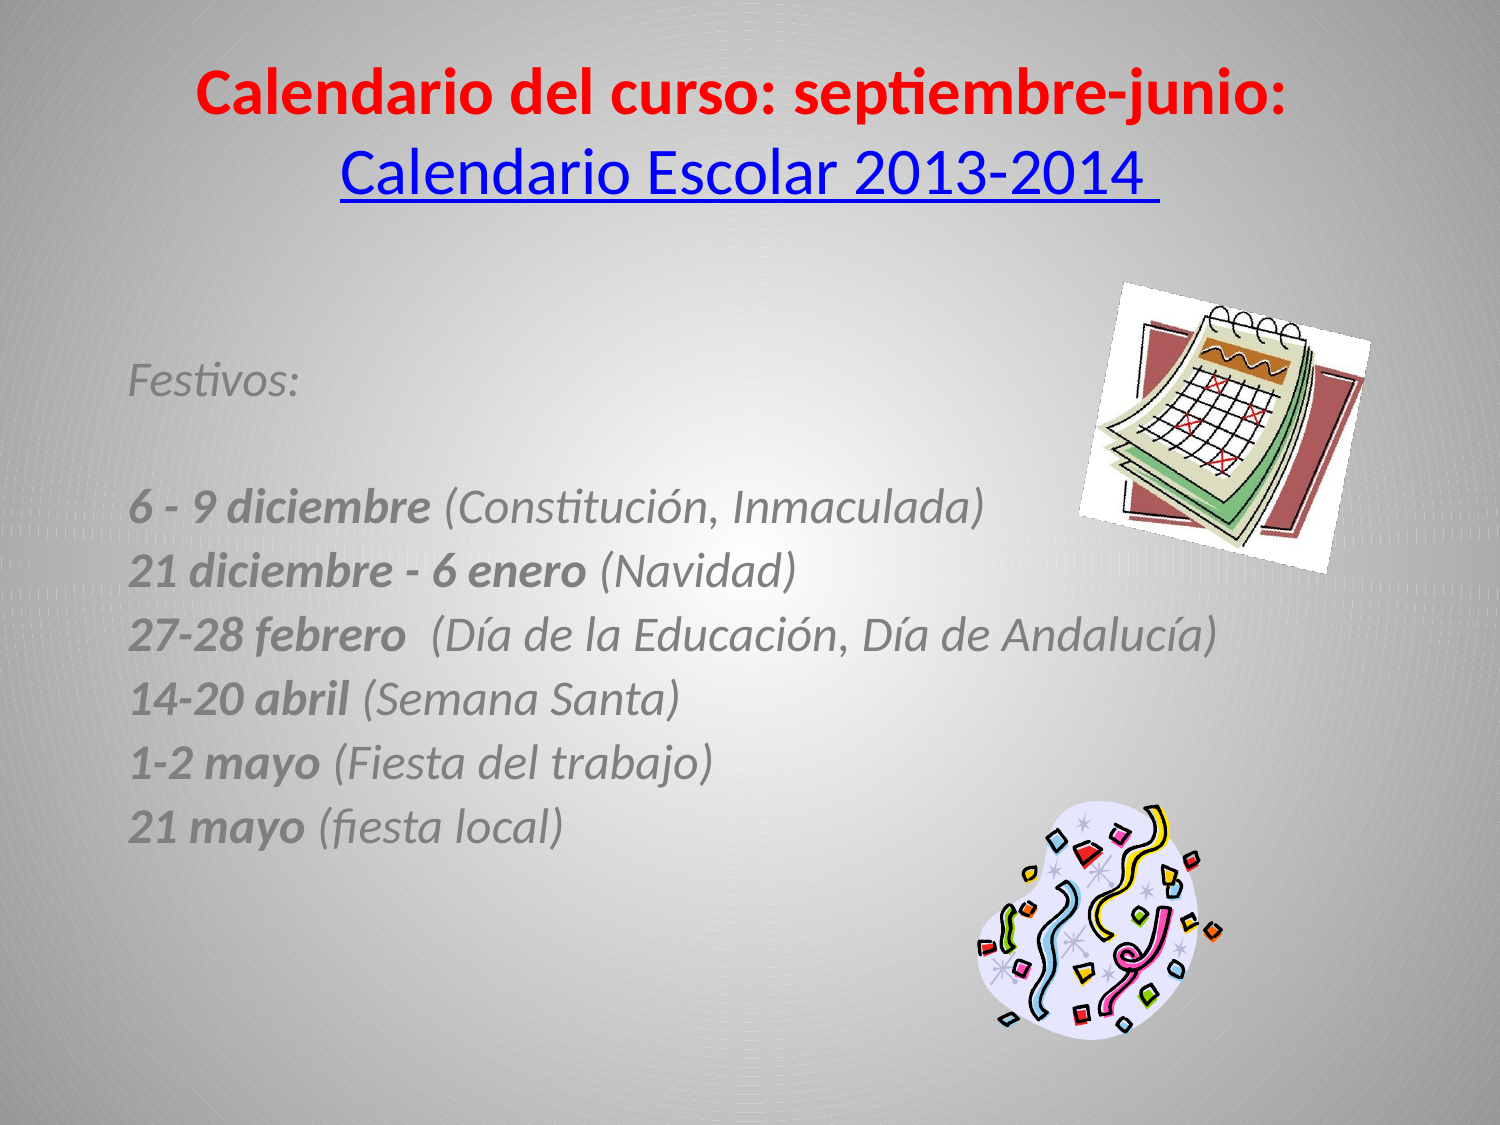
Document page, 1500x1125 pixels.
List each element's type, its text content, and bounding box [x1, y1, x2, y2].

picture [1078, 282, 1371, 574]
title Calendario del curso: septiembre-junio: Calendario Escolar 2013-2014 [74, 44, 1426, 212]
list Festivos: 6 - 9 diciembre (Constitución, Inmaculada) 21 diciembre - 6 enero (Navidad) 27-28 febrero (Día de la Educación, Día de Andalucía) 14-20 abril (Semana Santa) 1-2 mayo (Fiesta del trabajo) 21 mayo (fiesta local) [111, 255, 1294, 1022]
picture [984, 795, 1223, 1047]
